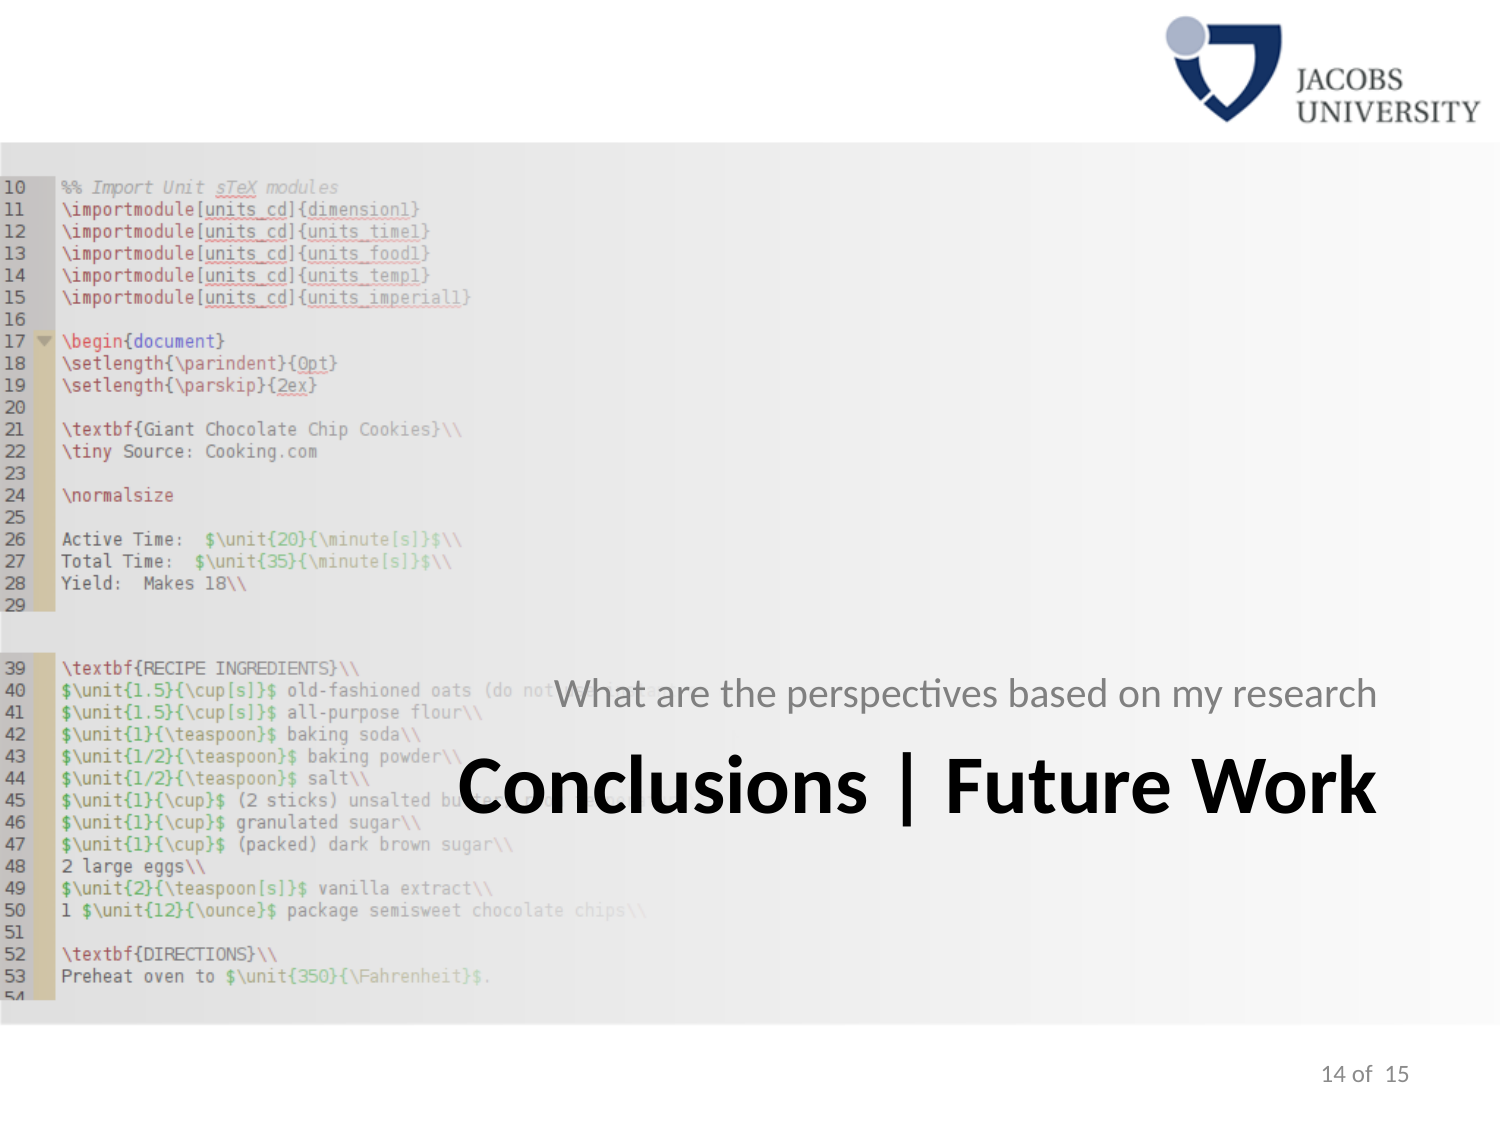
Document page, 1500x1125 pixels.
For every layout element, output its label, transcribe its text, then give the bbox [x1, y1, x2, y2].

list What are the perspectives based on my research [118, 476, 1394, 723]
title Conclusions | Future Work [118, 723, 1394, 947]
slide_number 14 of 15 [1074, 1042, 1425, 1103]
picture [0, 0, 1500, 1125]
